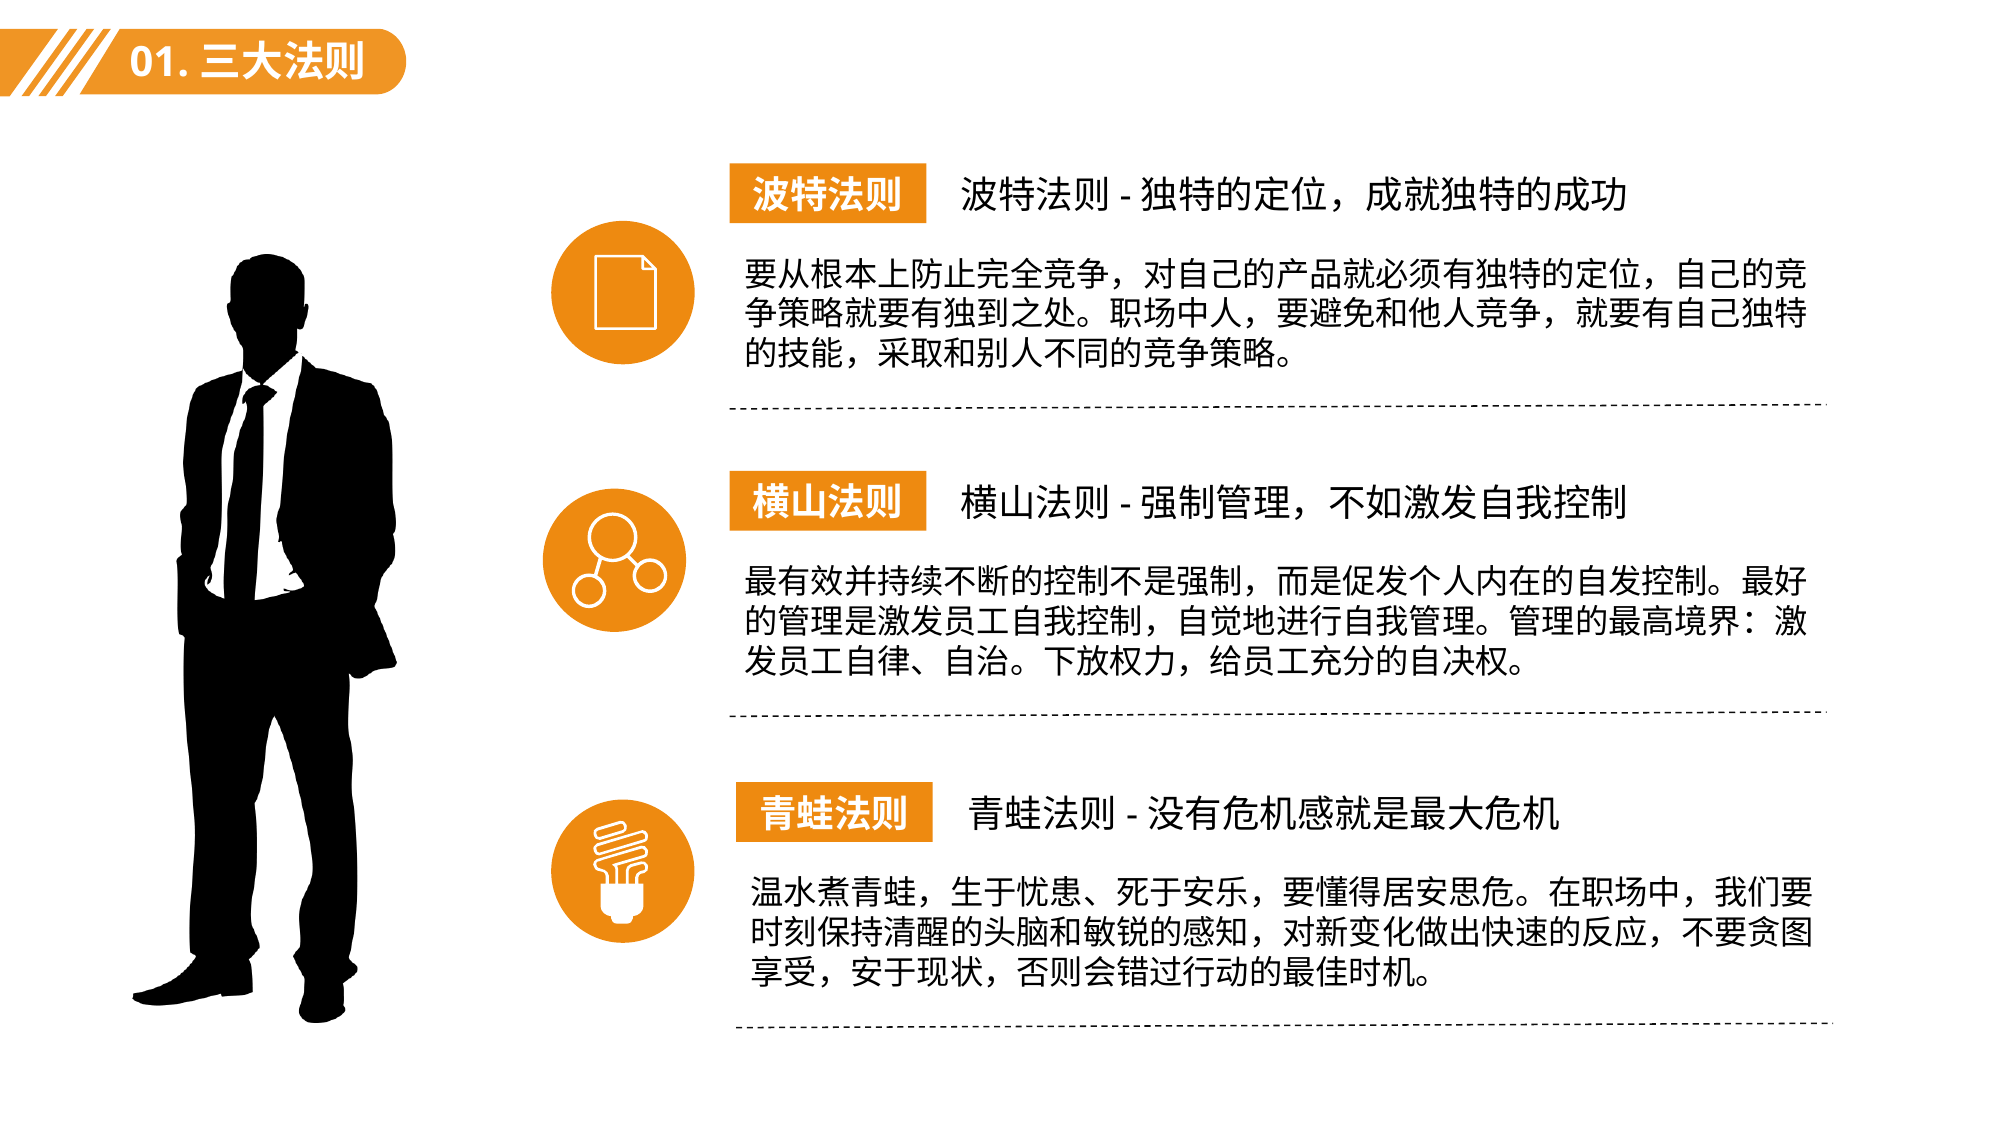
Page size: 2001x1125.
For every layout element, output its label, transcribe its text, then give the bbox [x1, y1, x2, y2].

text_box 最有效并持续不断的控制不是强制，而是促发个人内在的自发控制。最好的管理是激发员工自我控制，自觉地进行自我管理。管理的最高境界：激发员工自律、自治。下放权力，给员工充分的自决权。 [729, 552, 1827, 688]
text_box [619, 488, 687, 632]
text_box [0, 27, 407, 97]
text_box 青蛙法则 [736, 782, 933, 842]
text_box 青蛙法则-没有危机感就是最大危机 [952, 782, 1675, 843]
text_box 横山法则-强制管理，不如激发自我控制 [945, 471, 1669, 532]
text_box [729, 712, 1827, 717]
text_box 波特法则-独特的定位，成就独特的成功 [945, 163, 1669, 224]
picture [0, 201, 619, 1069]
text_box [619, 220, 695, 365]
text_box 温水煮青蛙，生于忧患、死于安乐，要懂得居安思危。在职场中，我们要时刻保持清醒的头脑和敏锐的感知，对新变化做出快速的反应，不要贪图享受，安于现状，否则会错过行动的最佳时机。 [736, 863, 1834, 999]
text_box 要从根本上防止完全竞争，对自己的产品就必须有独特的定位，自己的竞争策略就要有独到之处。职场中人，要避免和他人竞争，就要有自己独特的技能，采取和别人不同的竞争策略。 [729, 245, 1827, 380]
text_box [736, 1023, 1834, 1028]
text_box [729, 404, 1827, 409]
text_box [619, 799, 695, 943]
text_box 波特法则 [729, 163, 927, 224]
text_box 横山法则 [729, 470, 927, 531]
